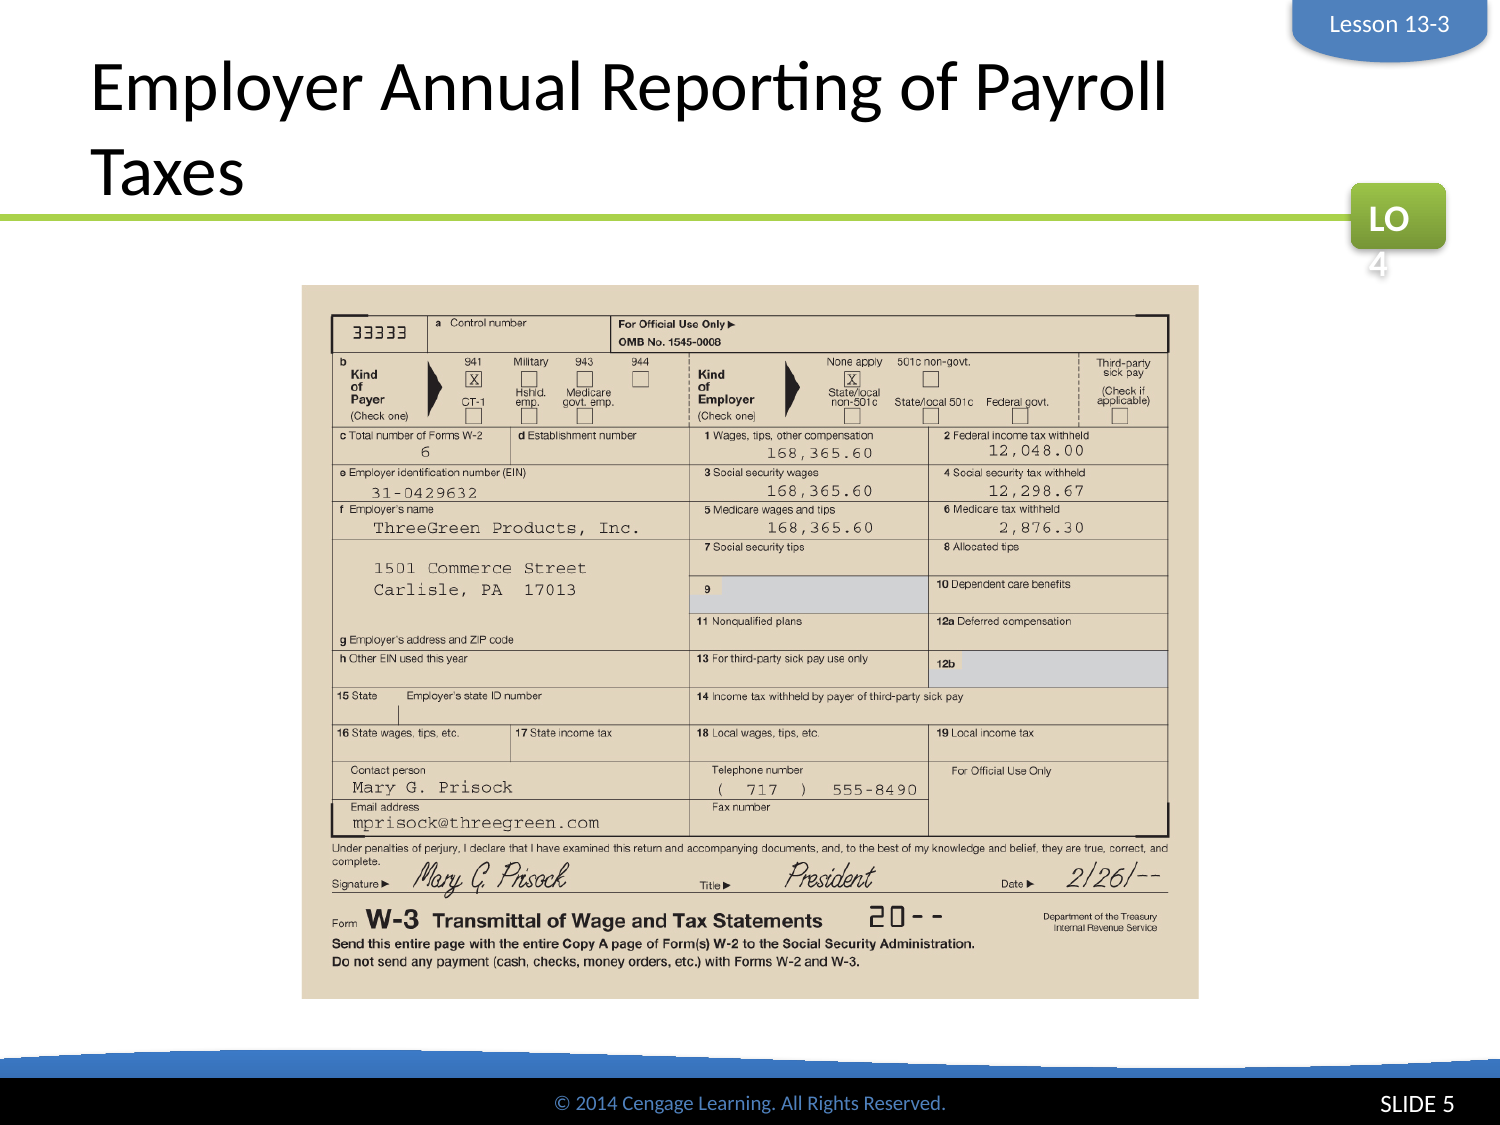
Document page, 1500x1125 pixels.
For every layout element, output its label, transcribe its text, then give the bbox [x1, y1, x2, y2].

picture [299, 284, 1201, 1001]
title Employer Annual Reporting of Payroll Taxes [75, 29, 1350, 218]
slide_number SLIDE 5 [1170, 1080, 1470, 1125]
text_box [1292, 0, 1488, 63]
text_box LO4 [1350, 183, 1446, 250]
